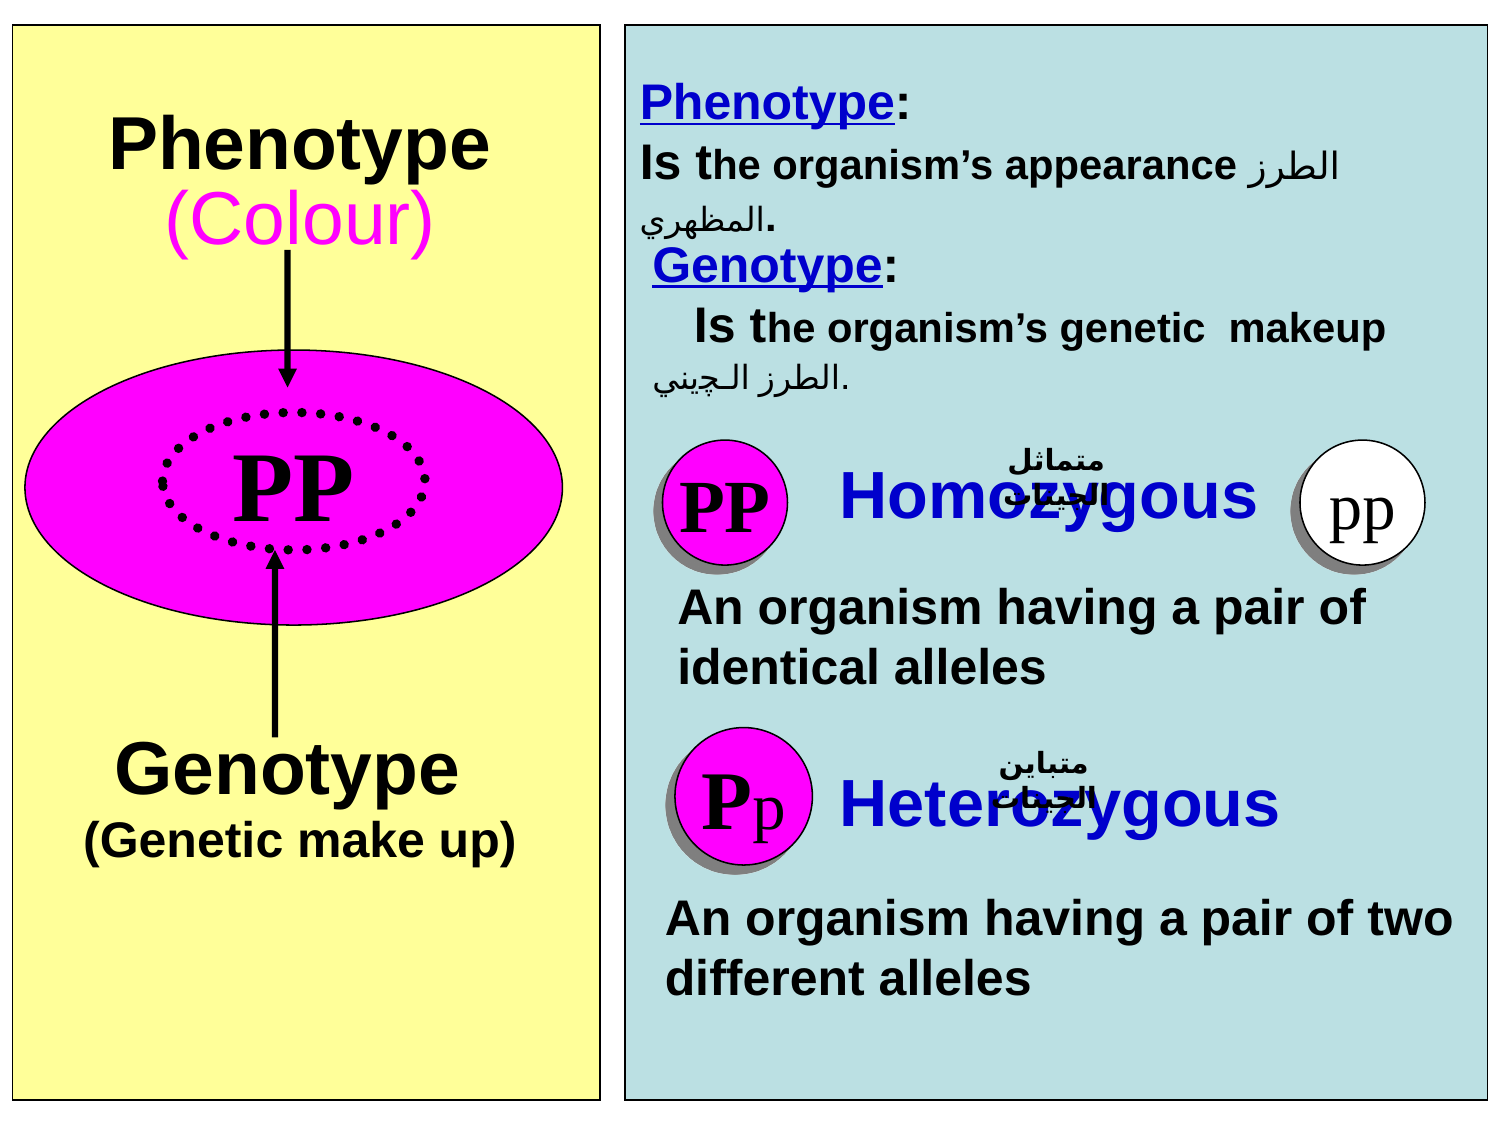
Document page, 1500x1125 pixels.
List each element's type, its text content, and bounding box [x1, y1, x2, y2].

text_box متماثل الجينات [962, 434, 1150, 438]
text_box [624, 24, 1488, 1100]
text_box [87, 87, 513, 388]
text_box [12, 24, 600, 1100]
text_box PP [162, 412, 426, 548]
text_box An organism having a pair of two different alleles [649, 877, 1488, 1013]
text_box An organism having a pair of identical alleles [662, 567, 1450, 703]
text_box [24, 396, 563, 554]
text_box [674, 727, 1326, 866]
text_box Phenotype: Is the organism’s appearance الطرز المظهري. [624, 62, 1475, 248]
text_box Genotype: Is the organism’s genetic makeup الطرز الـﭽيني. [637, 224, 1425, 405]
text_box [62, 549, 538, 876]
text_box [662, 439, 1426, 566]
